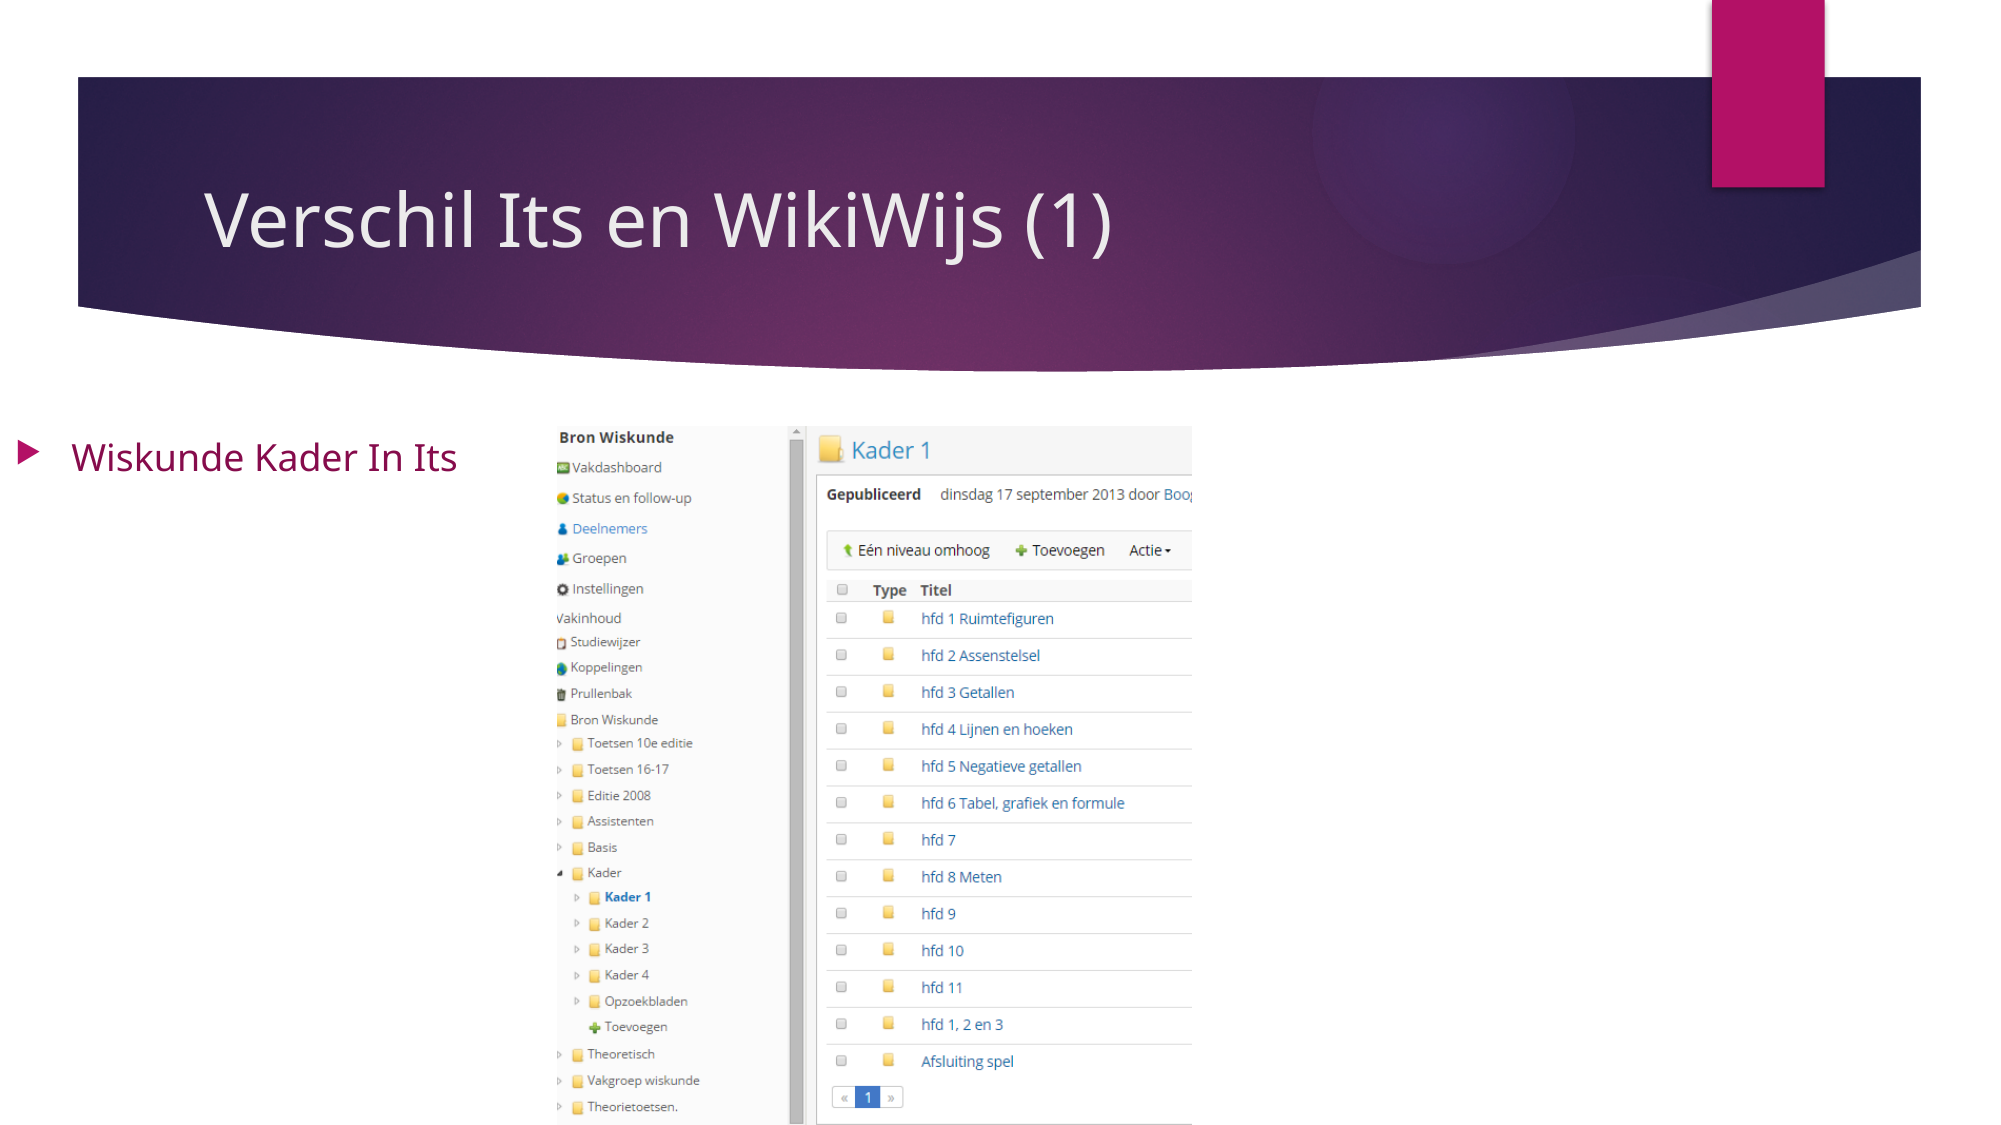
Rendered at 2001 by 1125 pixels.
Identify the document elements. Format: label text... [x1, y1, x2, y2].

list Wiskunde Kader In Its [0, 426, 555, 522]
title Verschil Its en WikiWijs (1) [189, 159, 1627, 276]
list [557, 426, 1192, 1125]
